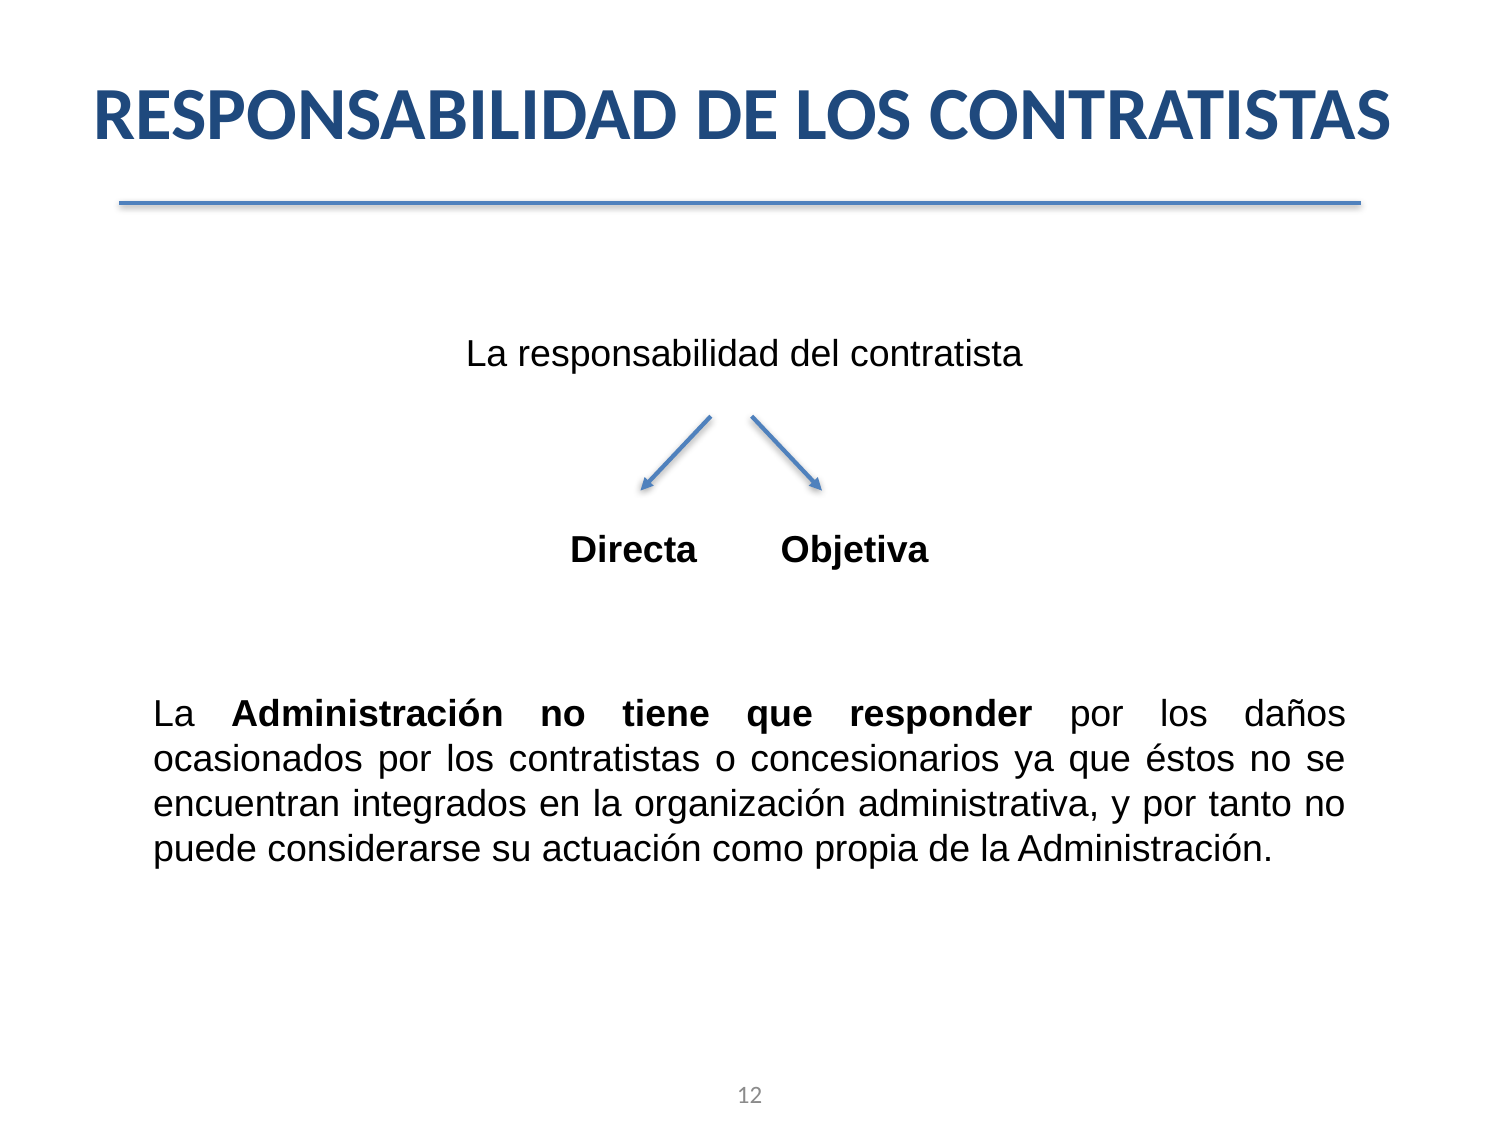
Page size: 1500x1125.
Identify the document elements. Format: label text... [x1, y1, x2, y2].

text_box Directa [555, 518, 765, 578]
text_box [640, 415, 712, 491]
text_box Objetiva [765, 518, 977, 578]
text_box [751, 415, 823, 491]
slide_number 12 [0, 1063, 1500, 1124]
text_box RESPONSABILIDAD DE LOS CONTRATISTAS [1, 15, 1500, 203]
text_box La responsabilidad del contratista La Administración no tiene que responder por los daños ocasionados por los contratistas o concesionarios ya que éstos no se encuentran integrados en la organización administrativa, y por tanto no puede considerarse su actuación como propia de la Administración. [138, 321, 1361, 921]
